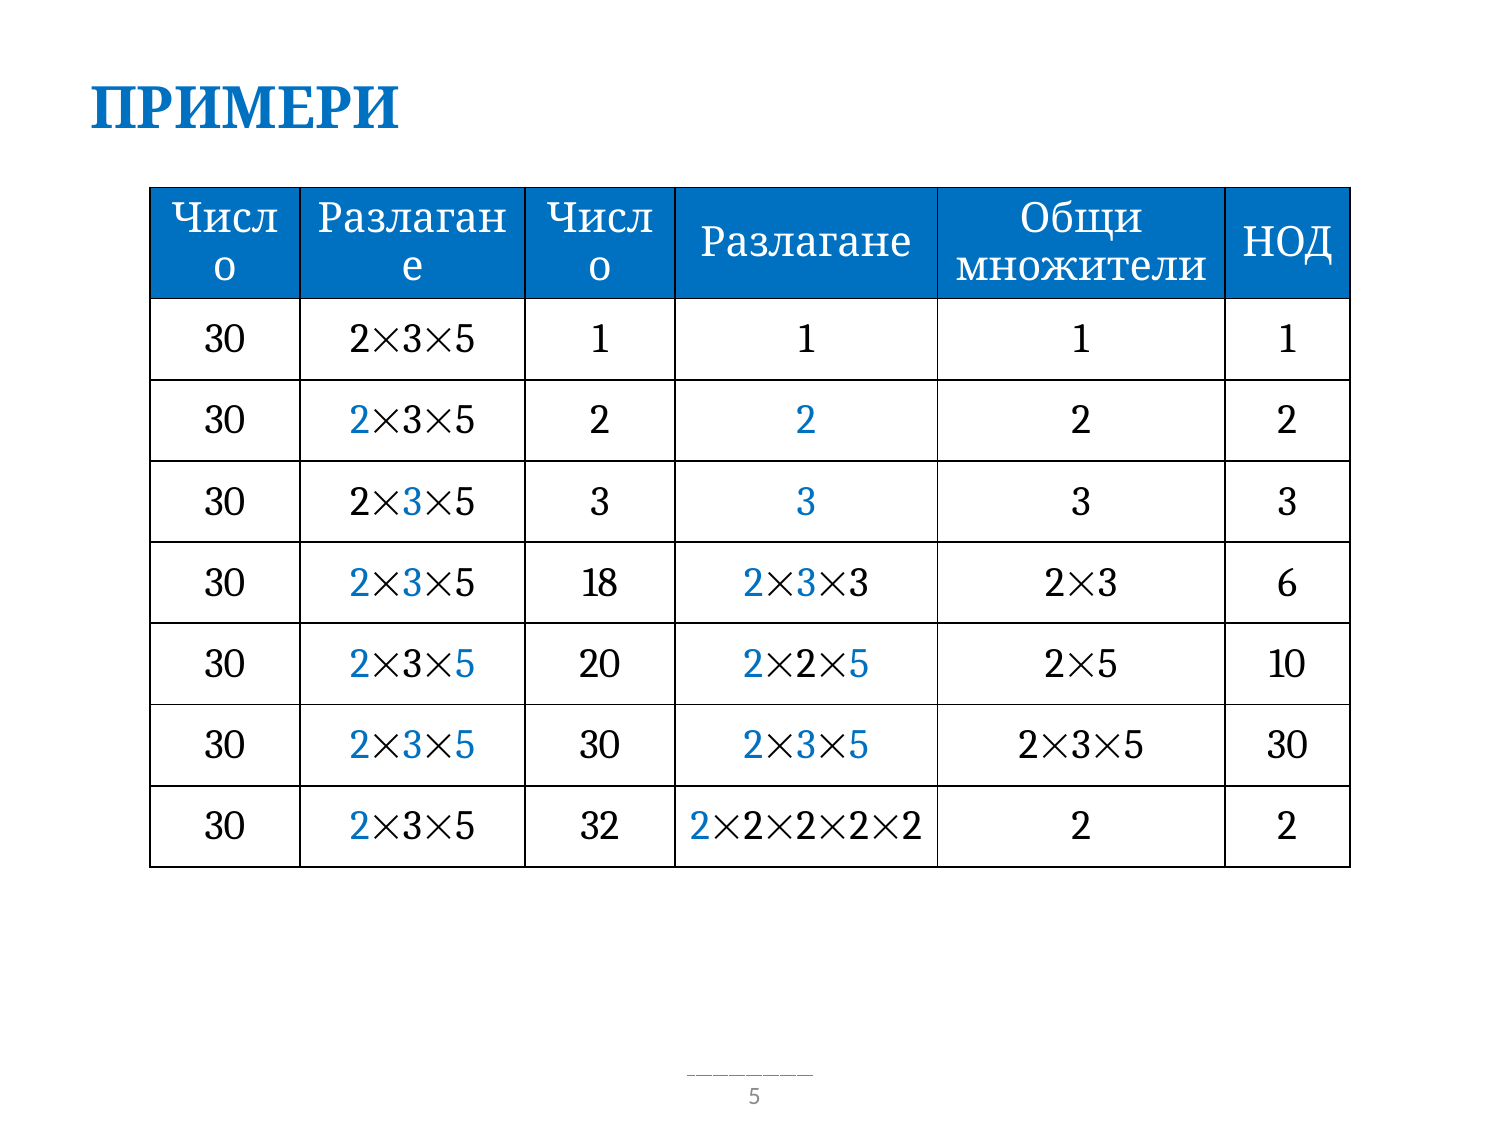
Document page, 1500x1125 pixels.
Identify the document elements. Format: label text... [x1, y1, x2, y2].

table_cell 30 [151, 381, 299, 460]
table_cell 22222 [676, 787, 937, 866]
table_cell 225 [676, 624, 937, 704]
table_cell 1 [1226, 299, 1349, 379]
table_cell 30 [151, 299, 299, 379]
table_cell 2 [526, 381, 674, 460]
table_cell 2 [676, 381, 937, 460]
table_header Разлагане [676, 188, 937, 298]
table_cell 235 [301, 543, 524, 622]
table_cell 235 [301, 381, 524, 460]
slide_number 5 [579, 1065, 930, 1125]
table_cell 2 [1226, 381, 1349, 460]
table_cell 235 [301, 299, 524, 379]
table_cell 30 [151, 787, 299, 866]
table_cell 10 [1226, 624, 1349, 704]
table_cell 233 [676, 543, 937, 622]
table_header НОД [1226, 188, 1349, 298]
table_cell 20 [526, 624, 674, 704]
table_header Общи множители [938, 188, 1224, 298]
table_cell 2 [938, 381, 1224, 460]
table_cell 235 [301, 705, 524, 785]
table_cell 3 [526, 462, 674, 541]
table_header Число [151, 188, 299, 298]
table_cell 30 [151, 624, 299, 704]
table_cell 1 [938, 299, 1224, 379]
table_cell 30 [526, 705, 674, 785]
table_cell 3 [938, 462, 1224, 541]
table_cell 30 [1226, 705, 1349, 785]
table_cell 30 [151, 705, 299, 785]
table_cell 2 [1226, 787, 1349, 866]
table_header Число [526, 188, 674, 298]
table_cell 6 [1226, 543, 1349, 622]
table_cell 18 [526, 543, 674, 622]
table_cell 235 [301, 624, 524, 704]
table_cell 23 [938, 543, 1224, 622]
table_cell 1 [526, 299, 674, 379]
table_cell 2 [938, 787, 1224, 866]
table_cell 30 [151, 543, 299, 622]
table_cell 235 [301, 787, 524, 866]
table_cell 235 [938, 705, 1224, 785]
table_cell 3 [1226, 462, 1349, 541]
table_cell 25 [938, 624, 1224, 704]
list Примери [75, 62, 1450, 1063]
table_cell 235 [676, 705, 937, 785]
table_cell 235 [301, 462, 524, 541]
table_cell 32 [526, 787, 674, 866]
table_header Разлагане [301, 188, 524, 298]
table_cell 3 [676, 462, 937, 541]
table_cell 1 [676, 299, 937, 379]
table_cell 30 [151, 462, 299, 541]
